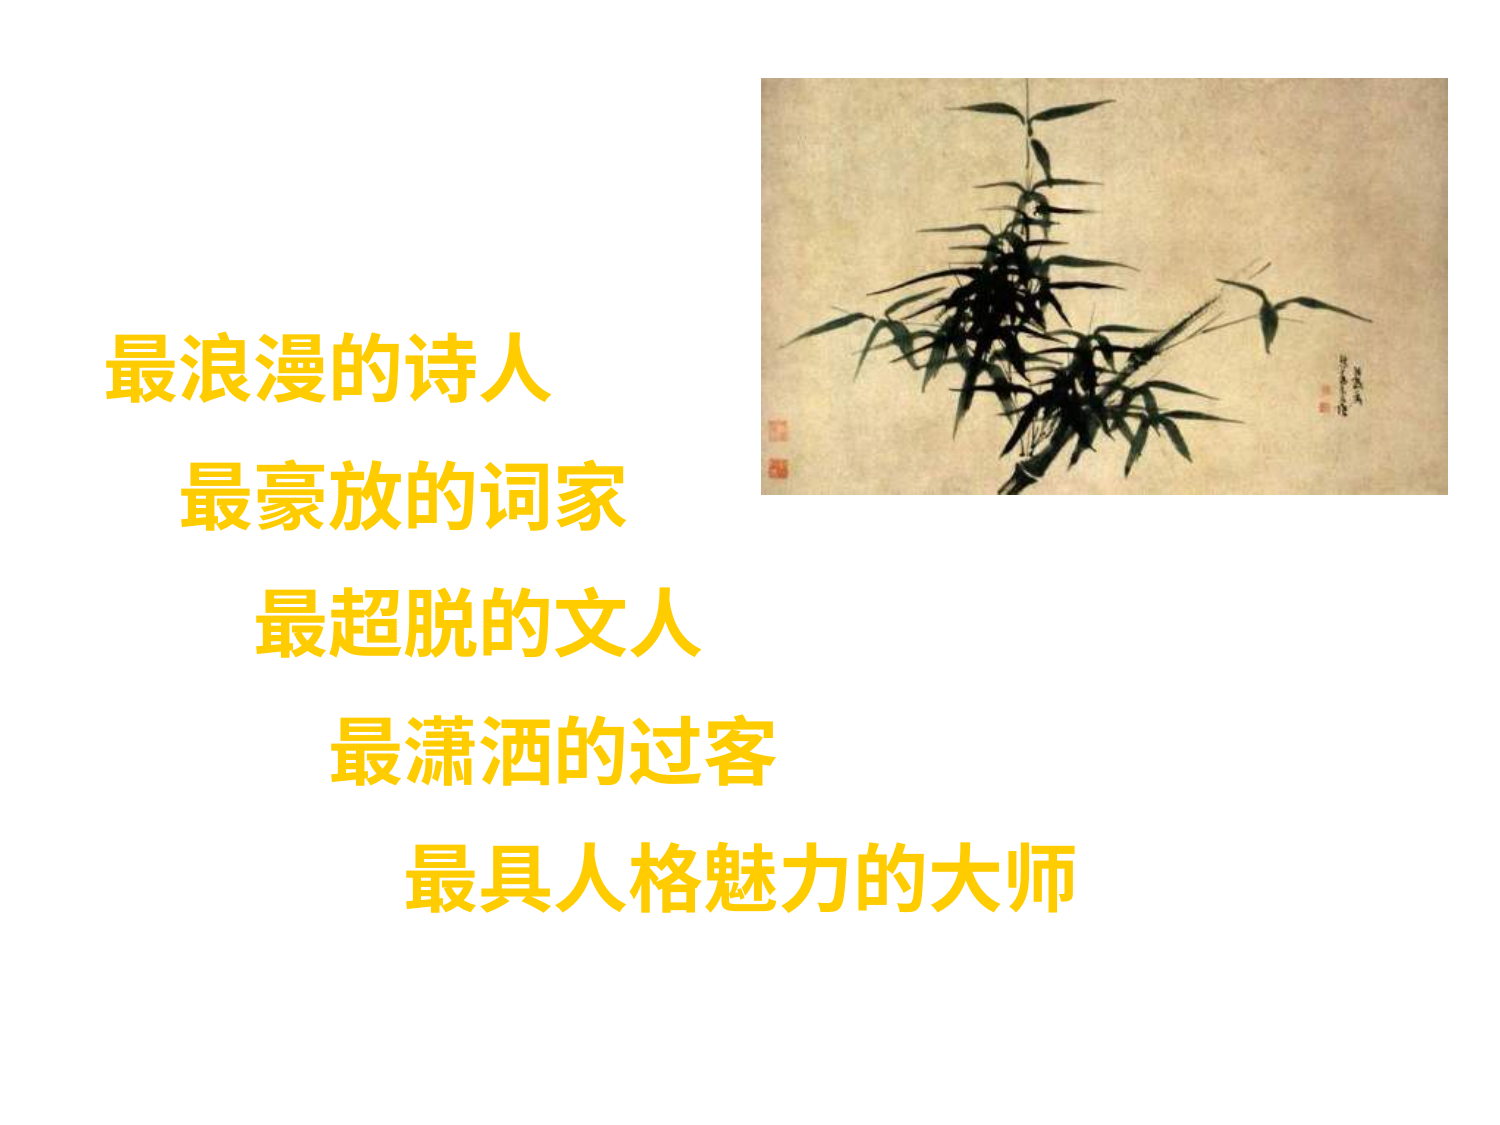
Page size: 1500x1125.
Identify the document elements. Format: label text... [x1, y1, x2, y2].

picture [761, 77, 1449, 495]
text_box 最浪漫的诗人 最豪放的词家 最超脱的文人 最潇洒的过客 最具人格魅力的大师 [88, 314, 1176, 929]
